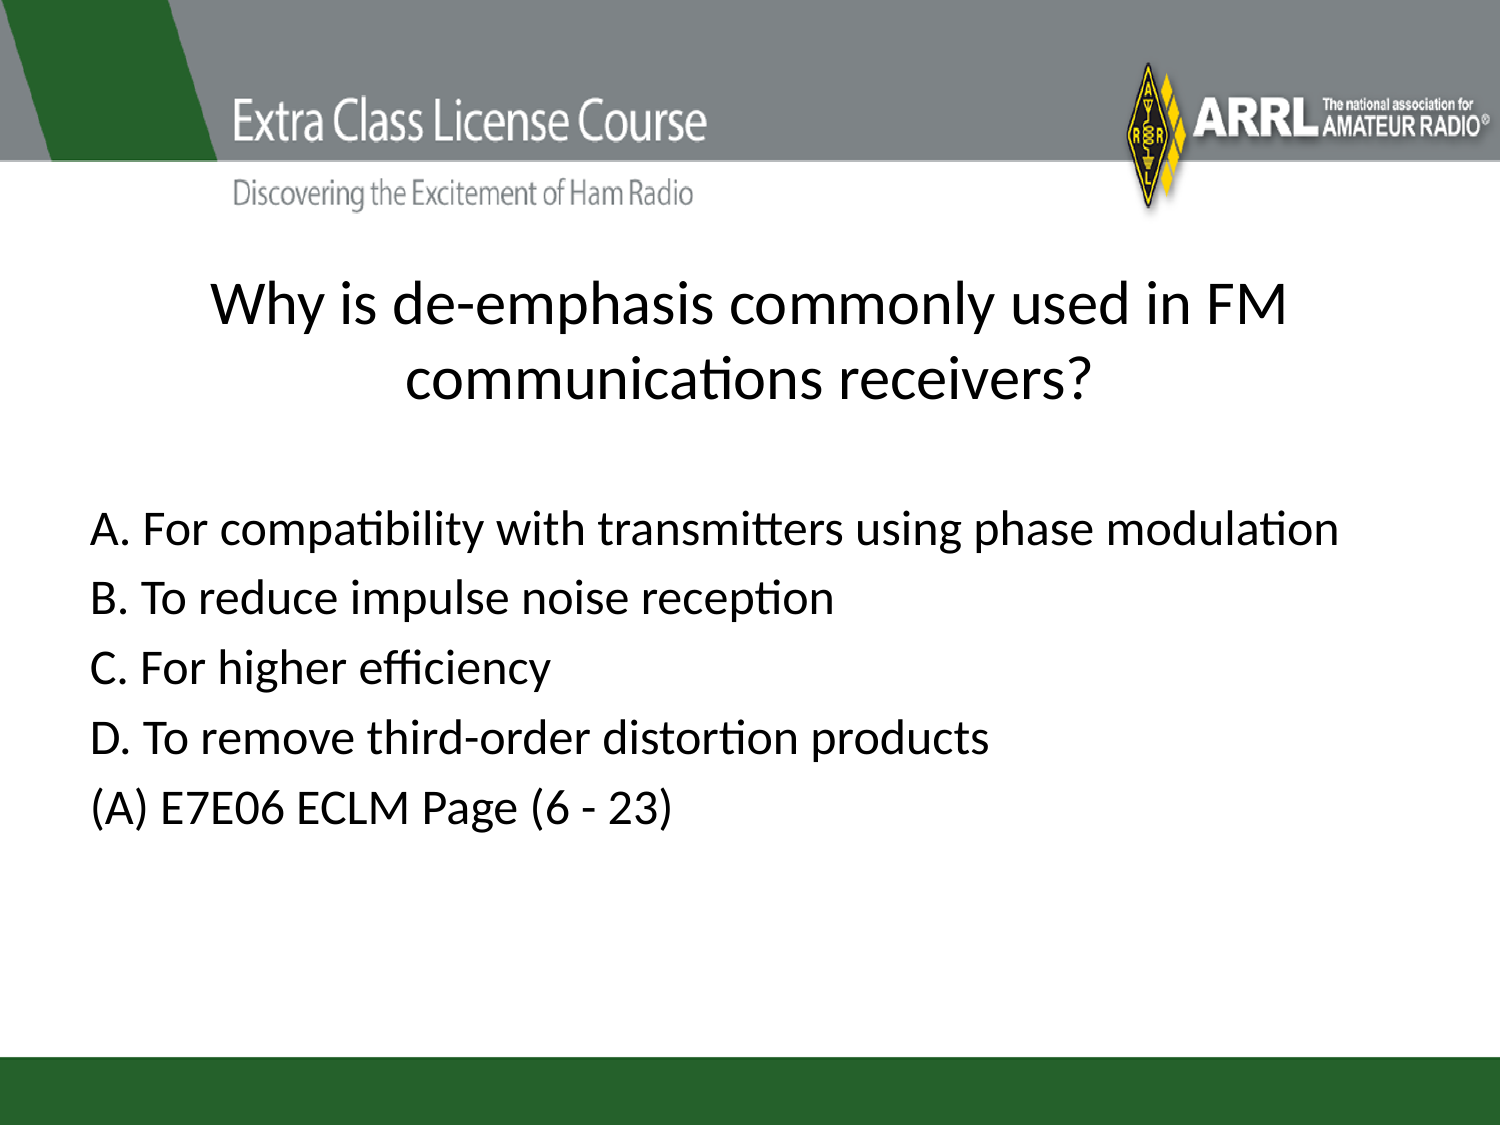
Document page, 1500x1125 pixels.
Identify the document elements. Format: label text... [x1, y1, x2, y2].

list A. For compatibility with transmitters using phase modulation B. To reduce impulse noise reception C. For higher efficiency D. To remove third-order distortion products (A) E7E06 ECLM Page (6 - 23) [75, 487, 1425, 1005]
title Why is de-emphasis commonly used in FM communications receivers? [75, 254, 1425, 435]
picture [0, 0, 1500, 1125]
